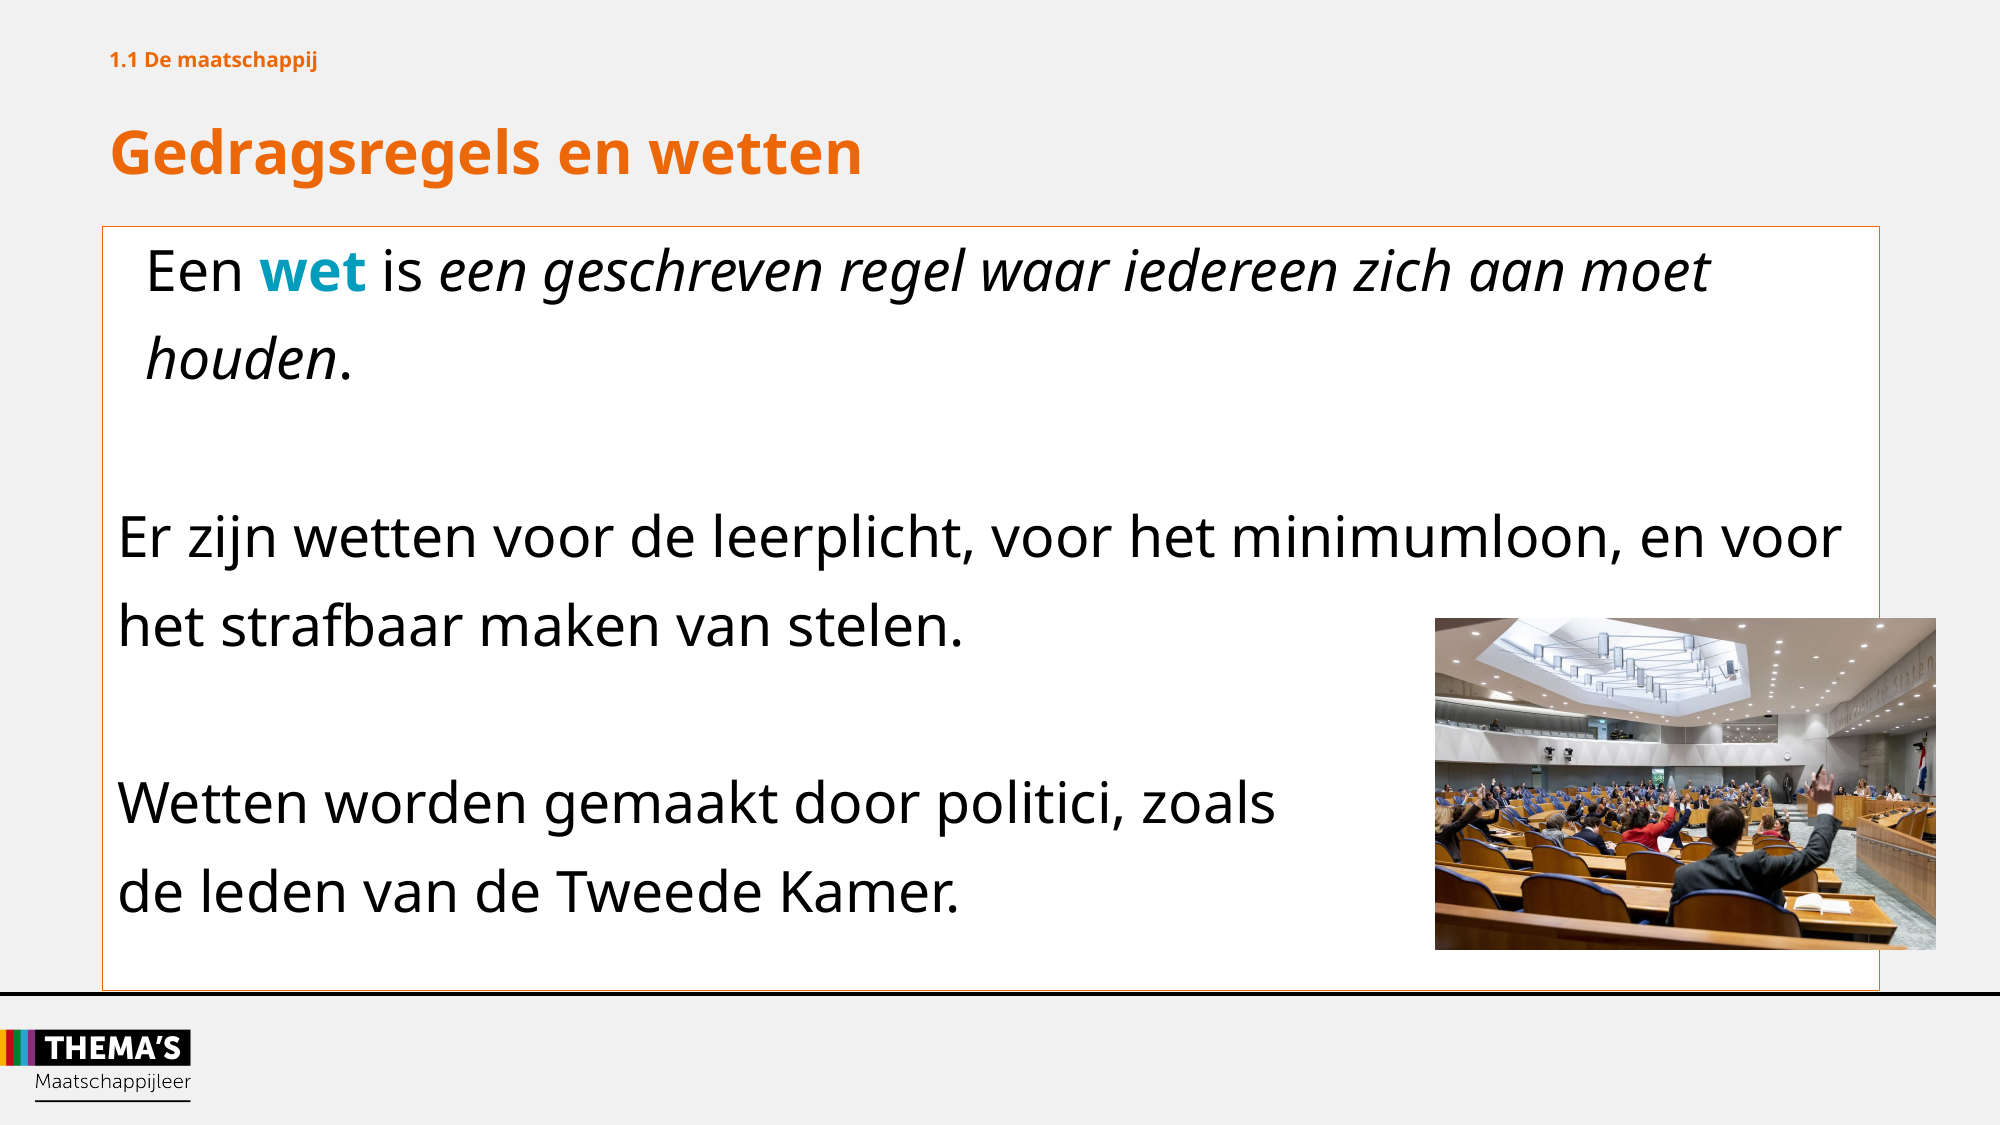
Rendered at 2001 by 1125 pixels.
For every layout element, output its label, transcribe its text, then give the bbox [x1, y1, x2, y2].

picture [1435, 618, 1936, 950]
list 1.1 De maatschappij [94, 33, 941, 88]
list Gedragsregels en wetten [94, 114, 1879, 205]
list Een wet is een geschreven regel waar iedereen zich aan moet houden. Er zijn wetten voor de leerplicht, voor het minimumloon, en voor het strafbaar maken van stelen. Wetten worden gemaakt door politici, zoals de leden van de Tweede Kamer. [102, 226, 1880, 991]
picture [0, 993, 203, 1125]
